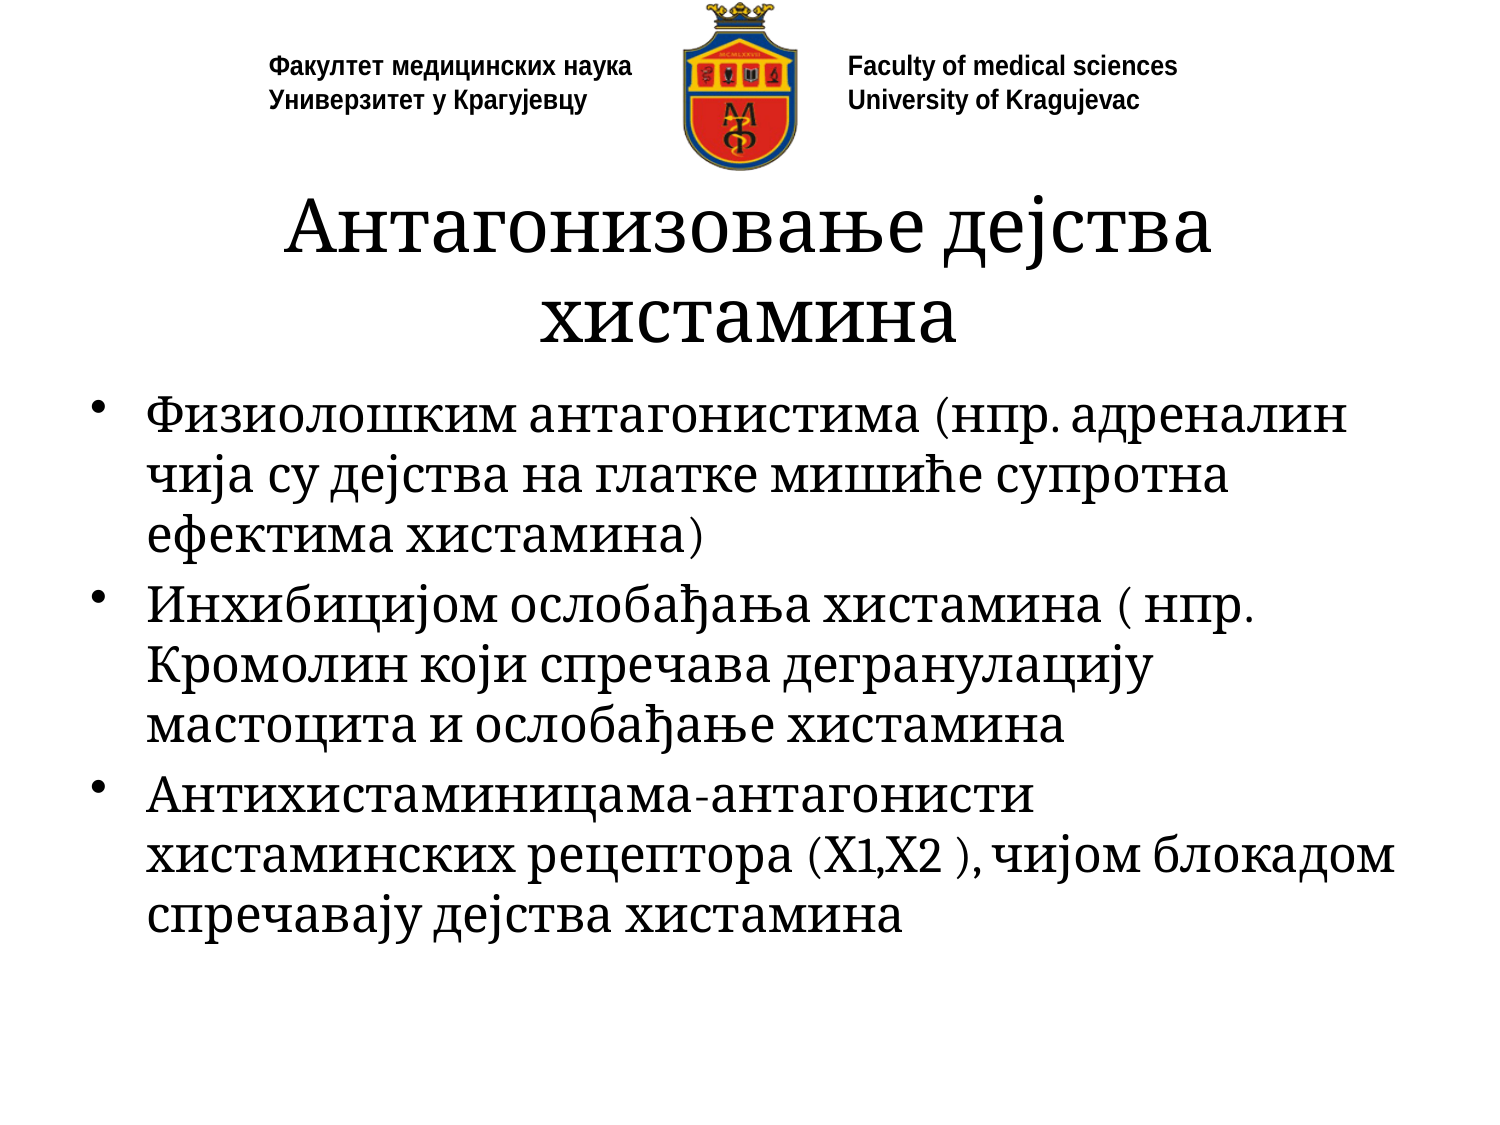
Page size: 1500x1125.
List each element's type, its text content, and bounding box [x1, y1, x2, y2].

title Антагонизовање дејства хистамина [74, 173, 1426, 362]
list Физиолошким антагонистима (нпр. адреналин чија су дејства на глатке мишиће супротна ефектима хистамина) Инхибицијом ослобађања хистамина ( нпр. Кромолин који спречава дегранулацију мастоцита и ослобађање хистамина Антихистаминицама-антагонисти хистаминских рецептора (Х1,Х2 ), чијом блокадом спречавају дејства хистамина [74, 374, 1426, 1118]
